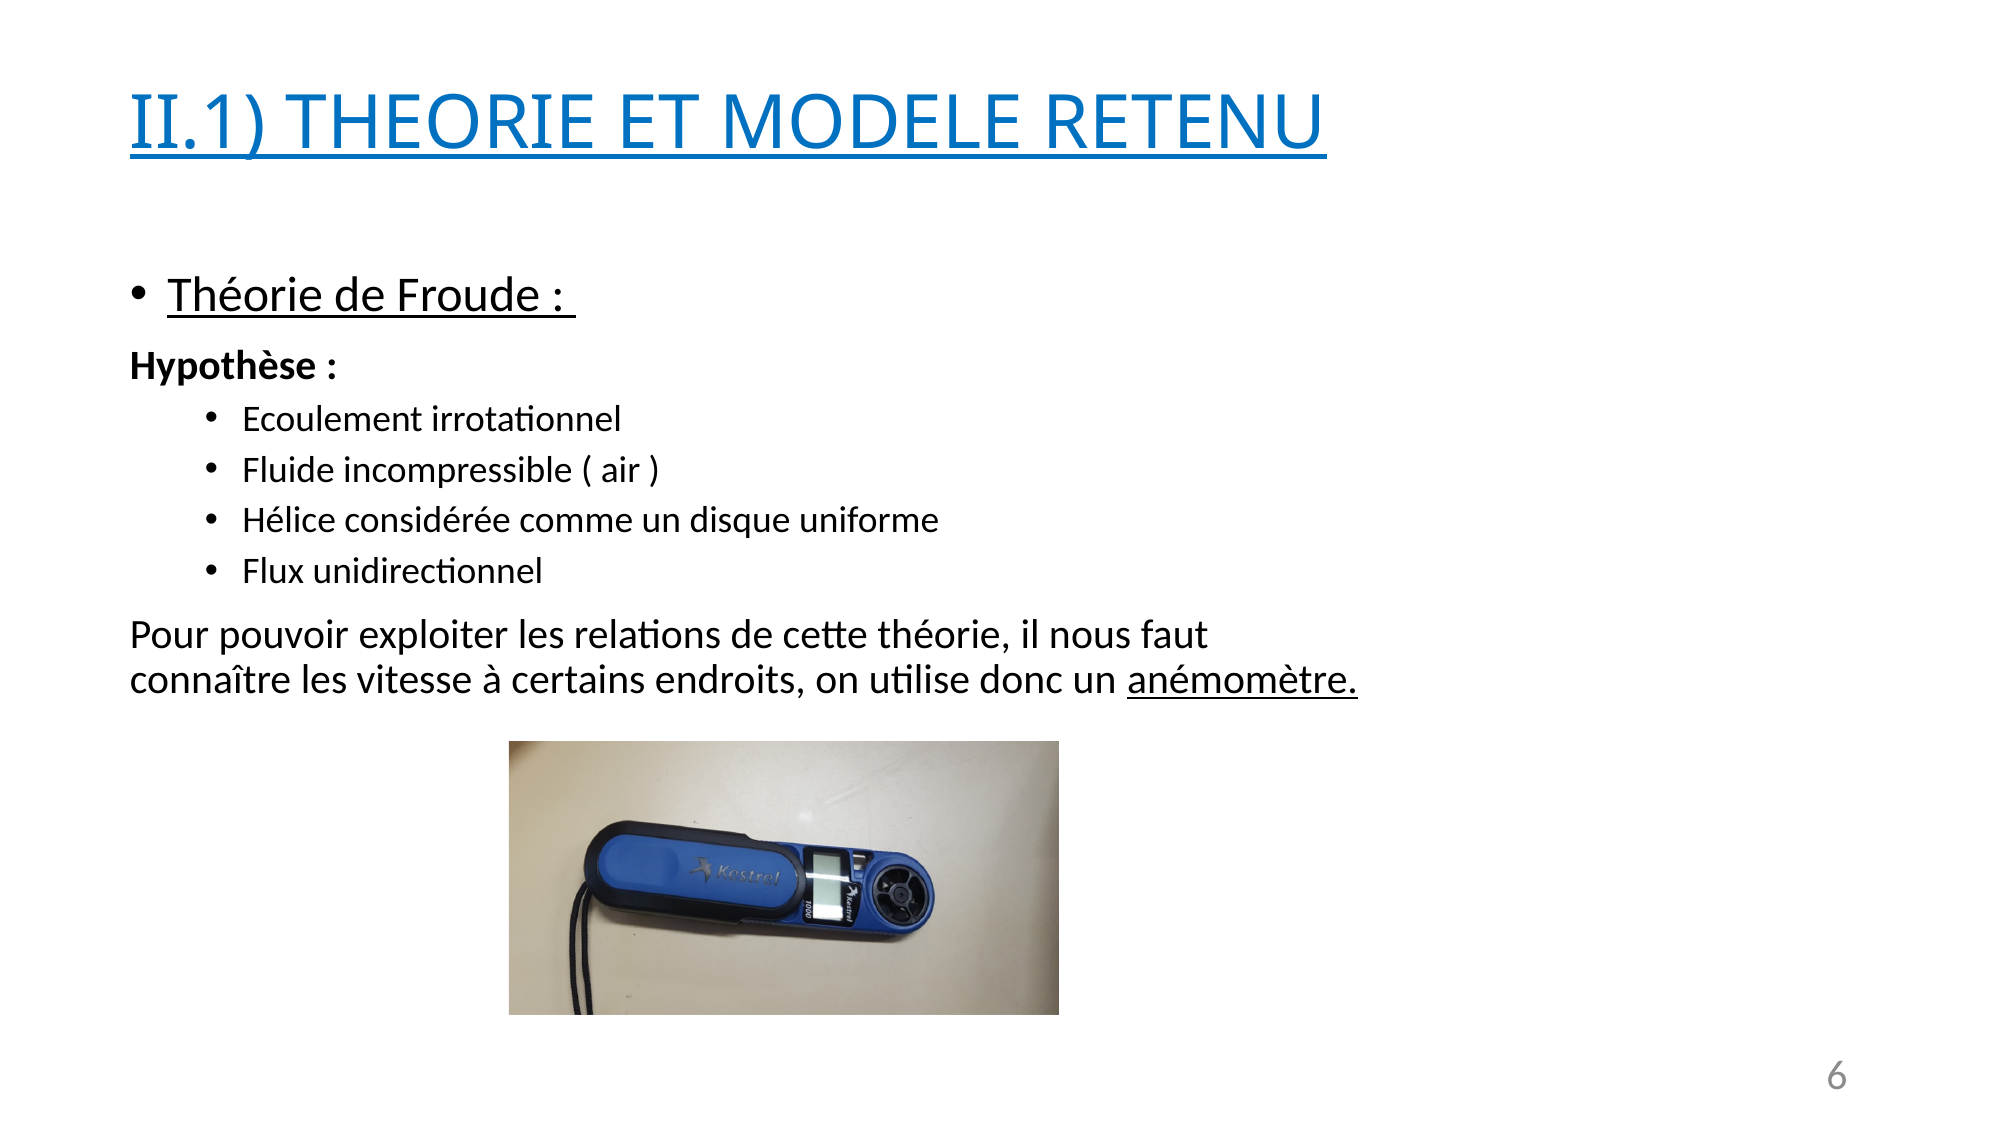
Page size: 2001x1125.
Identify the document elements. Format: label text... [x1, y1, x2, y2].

list Théorie de Froude : Hypothèse : Ecoulement irrotationnel Fluide incompressible ( air ) Hélice considérée comme un disque uniforme Flux unidirectionnel Pour pouvoir exploiter les relations de cette théorie, il nous faut connaître les vitesse à certains endroits, on utilise donc un anémomètre. [115, 261, 1388, 952]
slide_number 6 [1412, 1042, 1863, 1103]
title II.1) THEORIE ET MODELE RETENU [115, 0, 1516, 248]
picture [508, 741, 1059, 1015]
